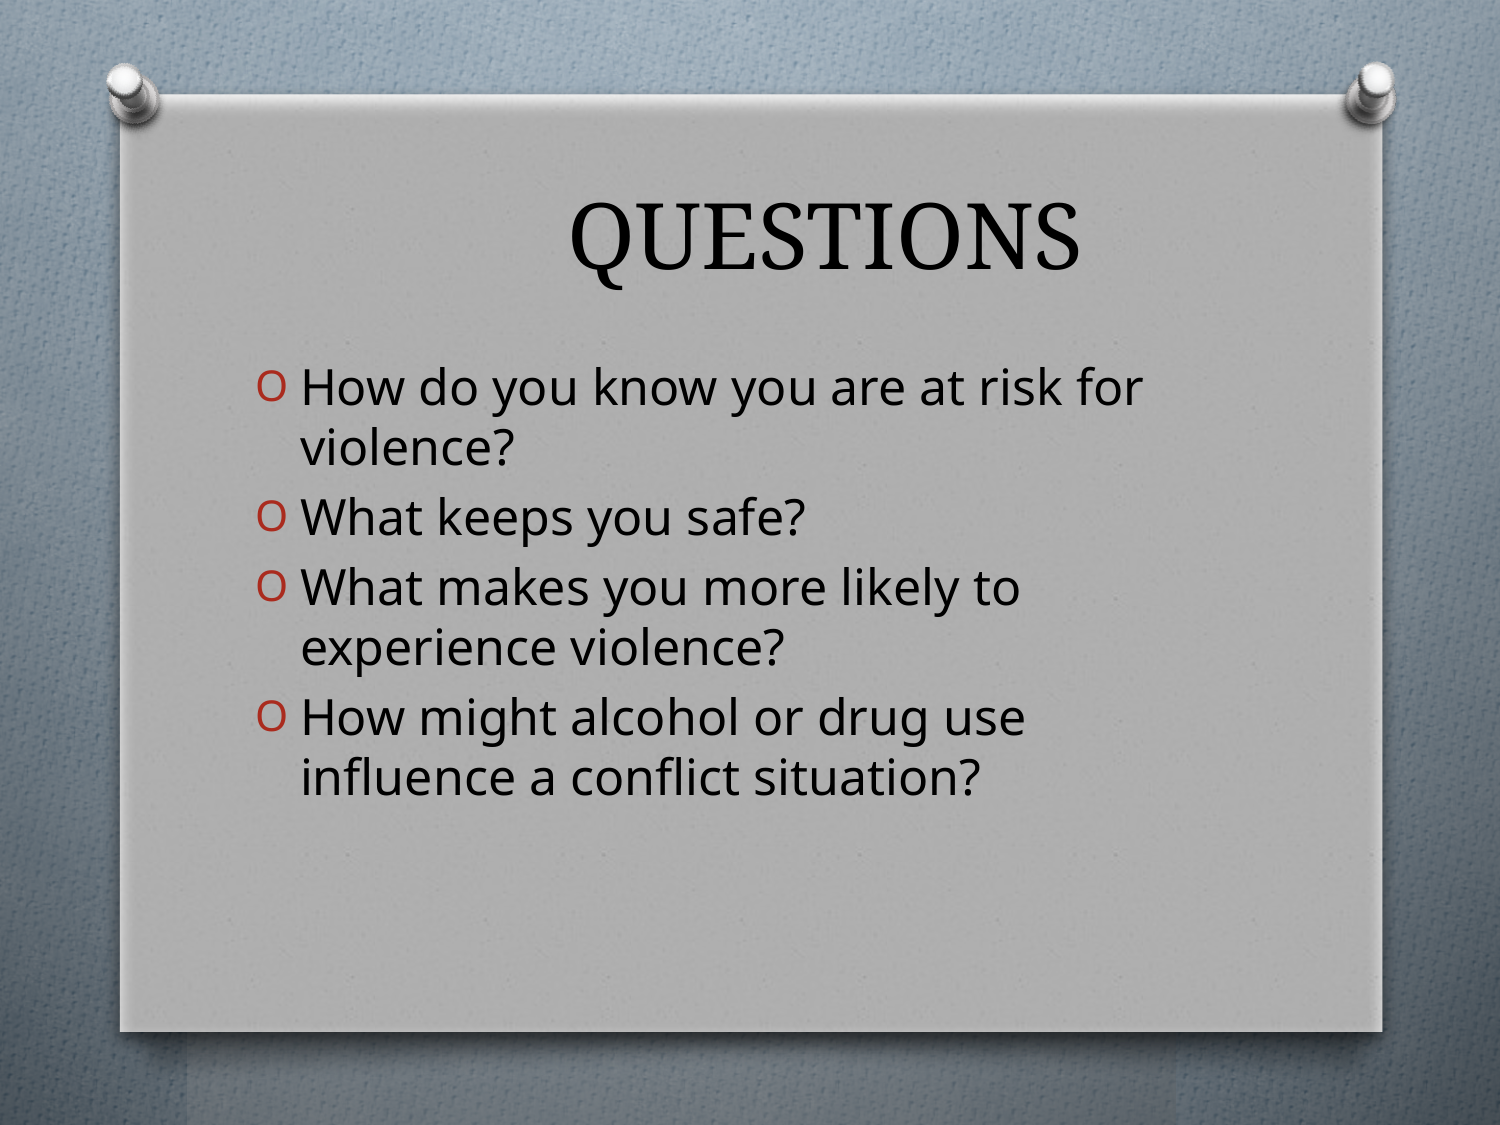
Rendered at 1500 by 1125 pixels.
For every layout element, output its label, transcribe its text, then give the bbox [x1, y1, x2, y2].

picture [75, 29, 198, 153]
title QUESTIONS [179, 134, 1323, 332]
picture [1317, 35, 1439, 156]
list How do you know you are at risk for violence? What keeps you safe? What makes you more likely to experience violence? How might alcohol or drug use influence a conflict situation? [240, 347, 1257, 939]
